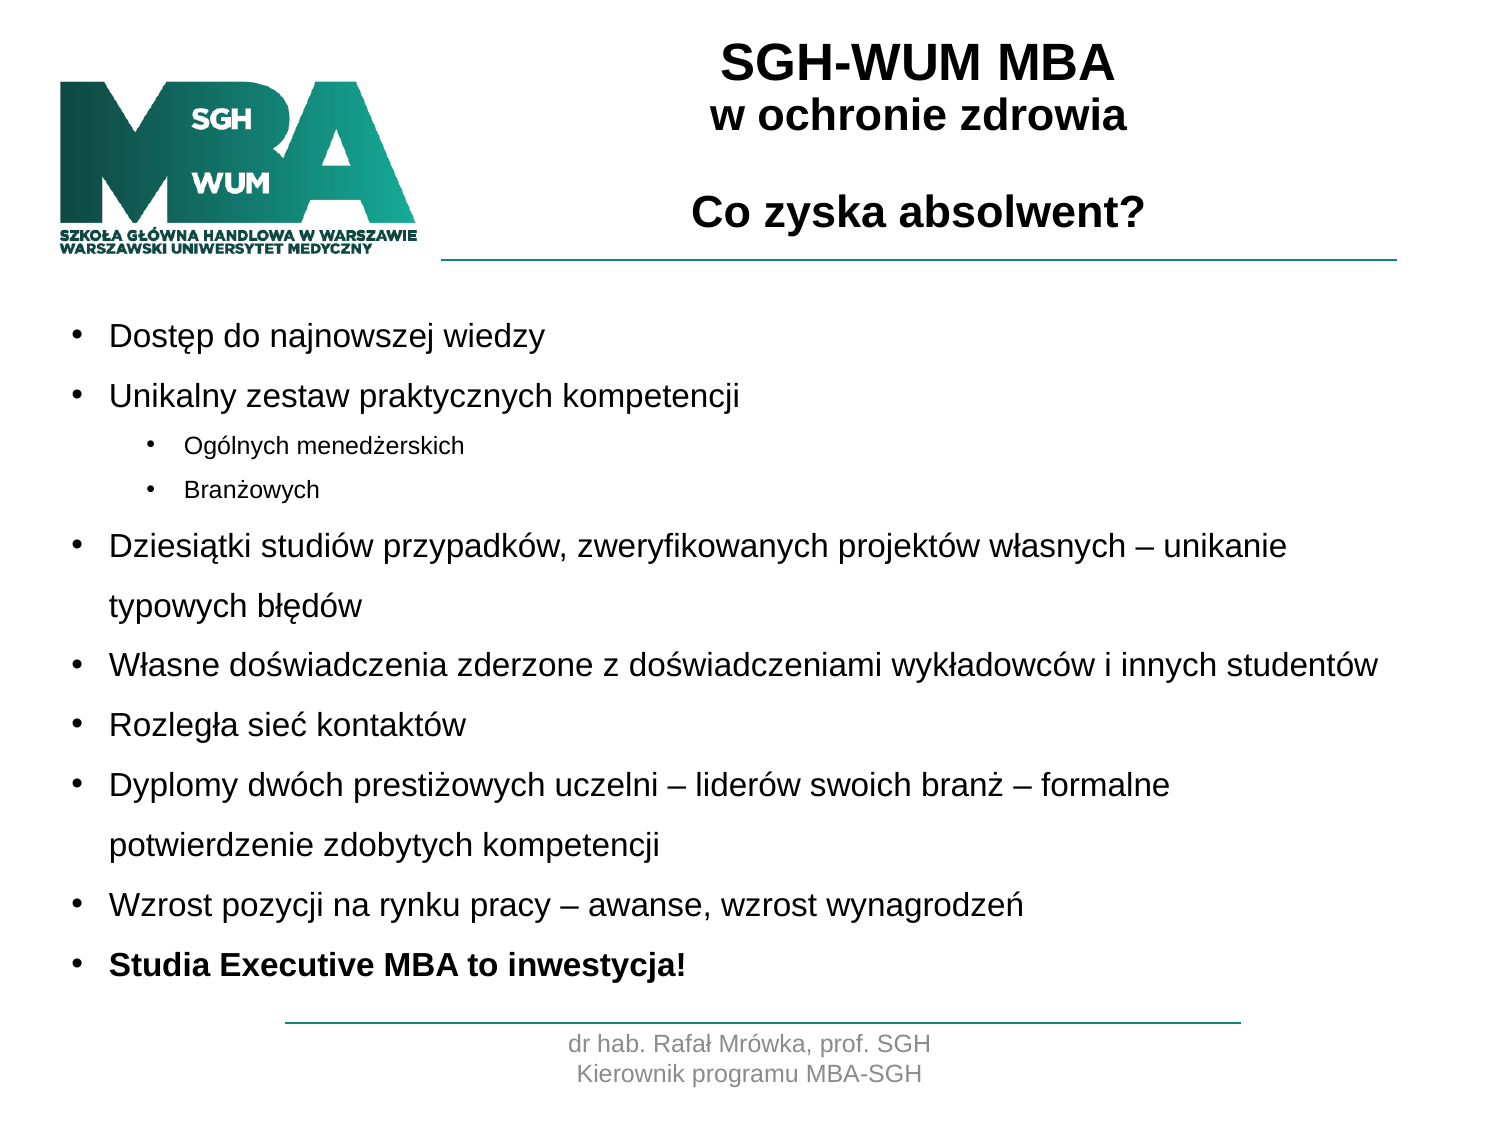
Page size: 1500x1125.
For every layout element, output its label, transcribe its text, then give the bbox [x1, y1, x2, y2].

title SGH-WUM MBA w ochronie zdrowia Co zyska absolwent? [440, 27, 1397, 245]
list Dostęp do najnowszej wiedzy Unikalny zestaw praktycznych kompetencji Ogólnych menedżerskich Branżowych Dziesiątki studiów przypadków, zweryfikowanych projektów własnych – unikanie typowych błędów Własne doświadczenia zderzone z doświadczeniami wykładowców i innych studentów Rozległa sieć kontaktów Dyplomy dwóch prestiżowych uczelni – liderów swoich branż – formalne potwierdzenie zdobytych kompetencji Wzrost pozycji na rynku pracy – awanse, wzrost wynagrodzeń Studia Executive MBA to inwestycja! [56, 286, 1397, 1001]
picture [0, 0, 573, 503]
footer dr hab. Rafał Mrówka, prof. SGH Kierownik programu MBA-SGH [103, 1042, 1397, 1103]
